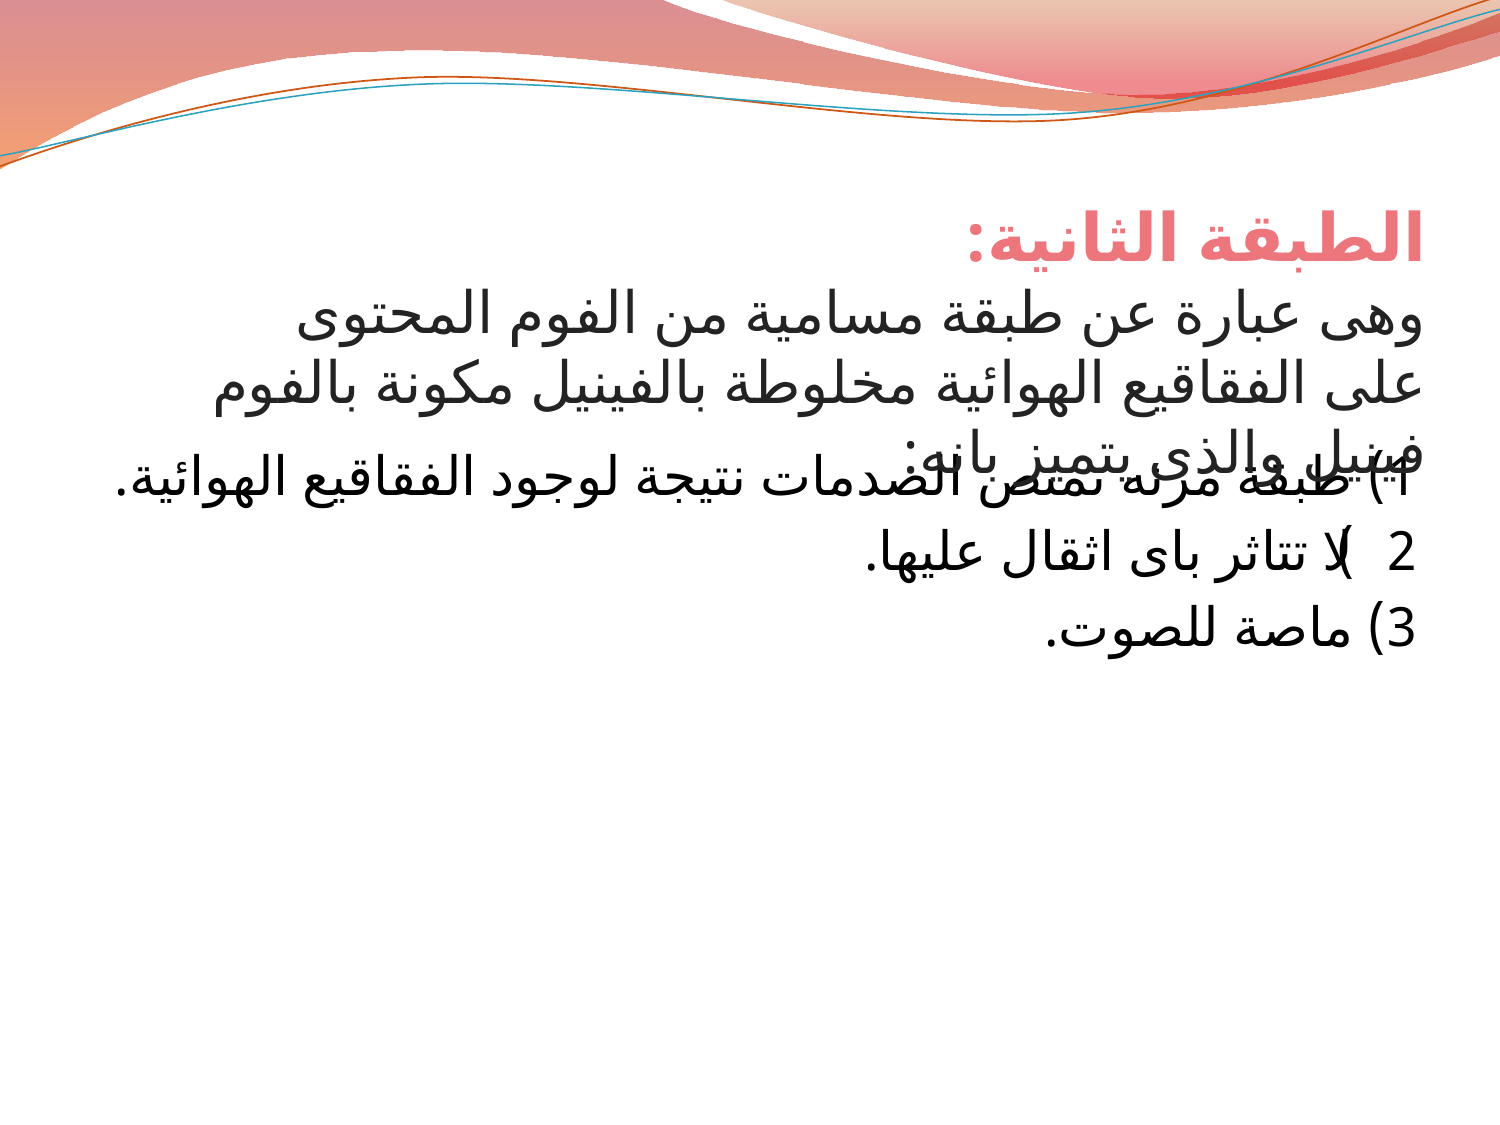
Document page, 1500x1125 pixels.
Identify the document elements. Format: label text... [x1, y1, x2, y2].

list 1) طبقة مرنه تمتص الصدمات نتيجة لوجود الفقاقيع الهوائية. 2) لا تتاثر باى اثقال عليها. 3) ماصة للصوت. [82, 433, 1432, 1125]
text_box الطبقة الثانية: وهى عبارة عن طبقة مسامية من الفوم المحتوى على الفقاقيع الهوائية مخلوطة بالفينيل مكونة بالفوم فينيل والذى يتميز بانه: [163, 187, 1442, 493]
